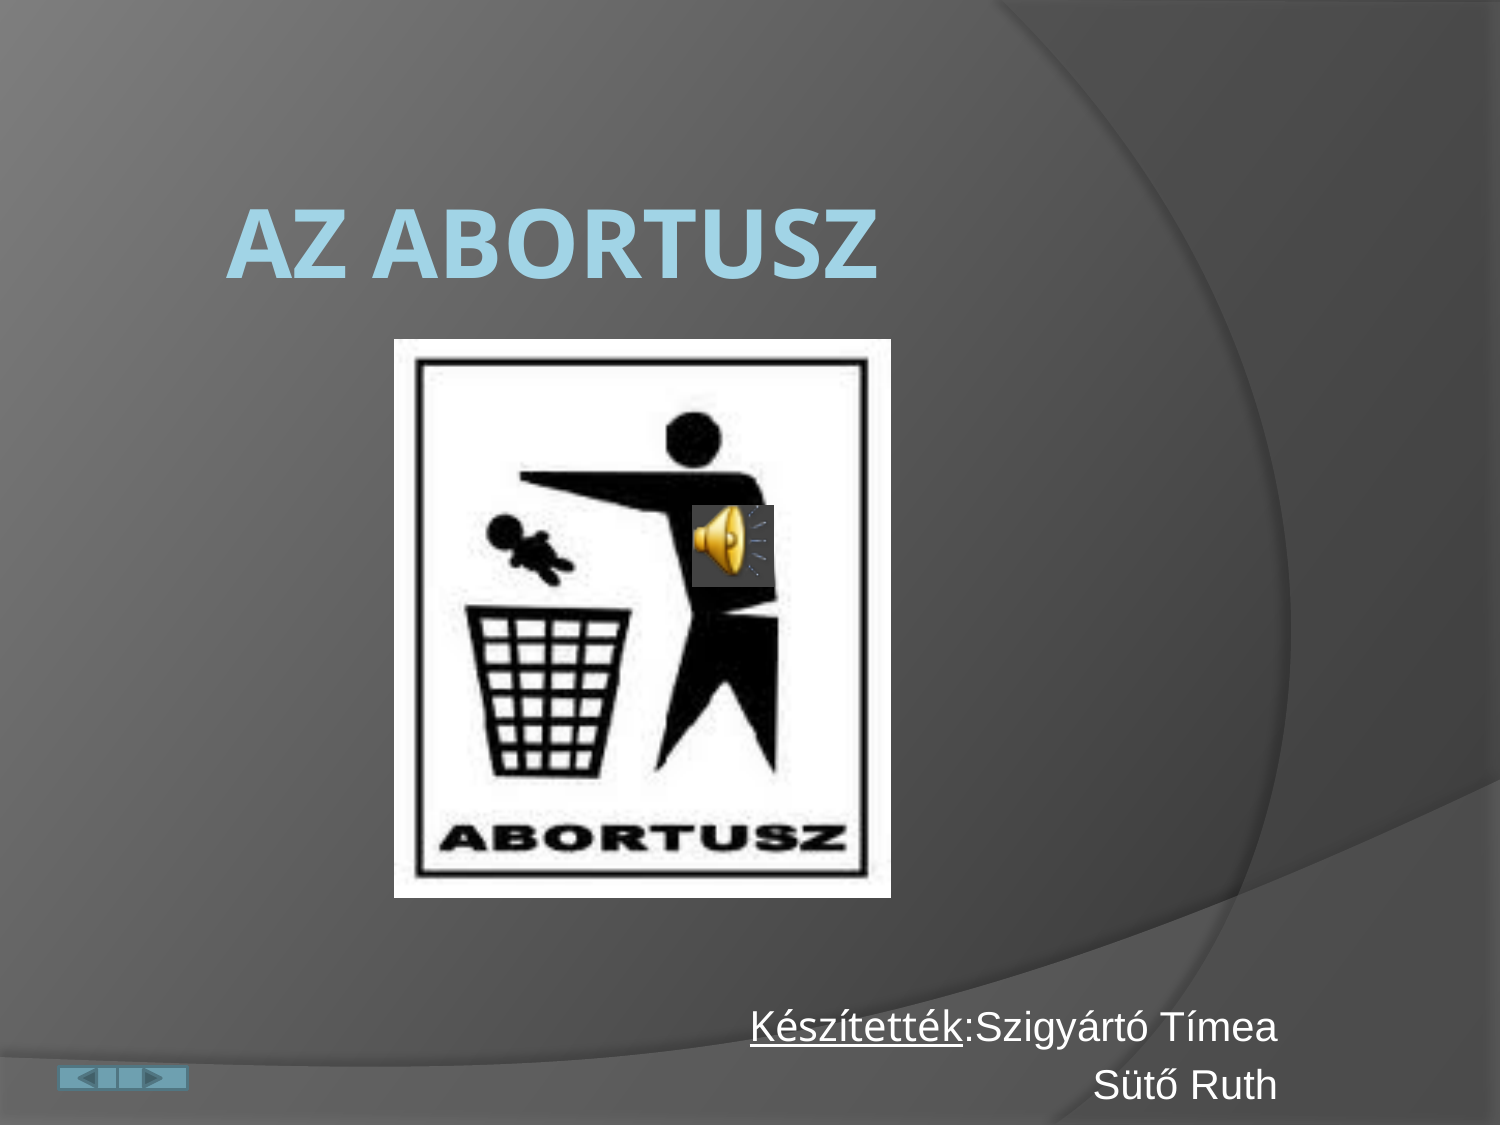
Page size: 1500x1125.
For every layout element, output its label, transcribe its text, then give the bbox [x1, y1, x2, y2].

picture [394, 339, 891, 899]
text_box [57, 1065, 119, 1091]
subtitle Készítették:Szigyártó Tímea Sütő Ruth [222, 820, 1286, 1108]
text_box [119, 1065, 189, 1091]
title AZ ABORTUSZ [58, 175, 1122, 554]
